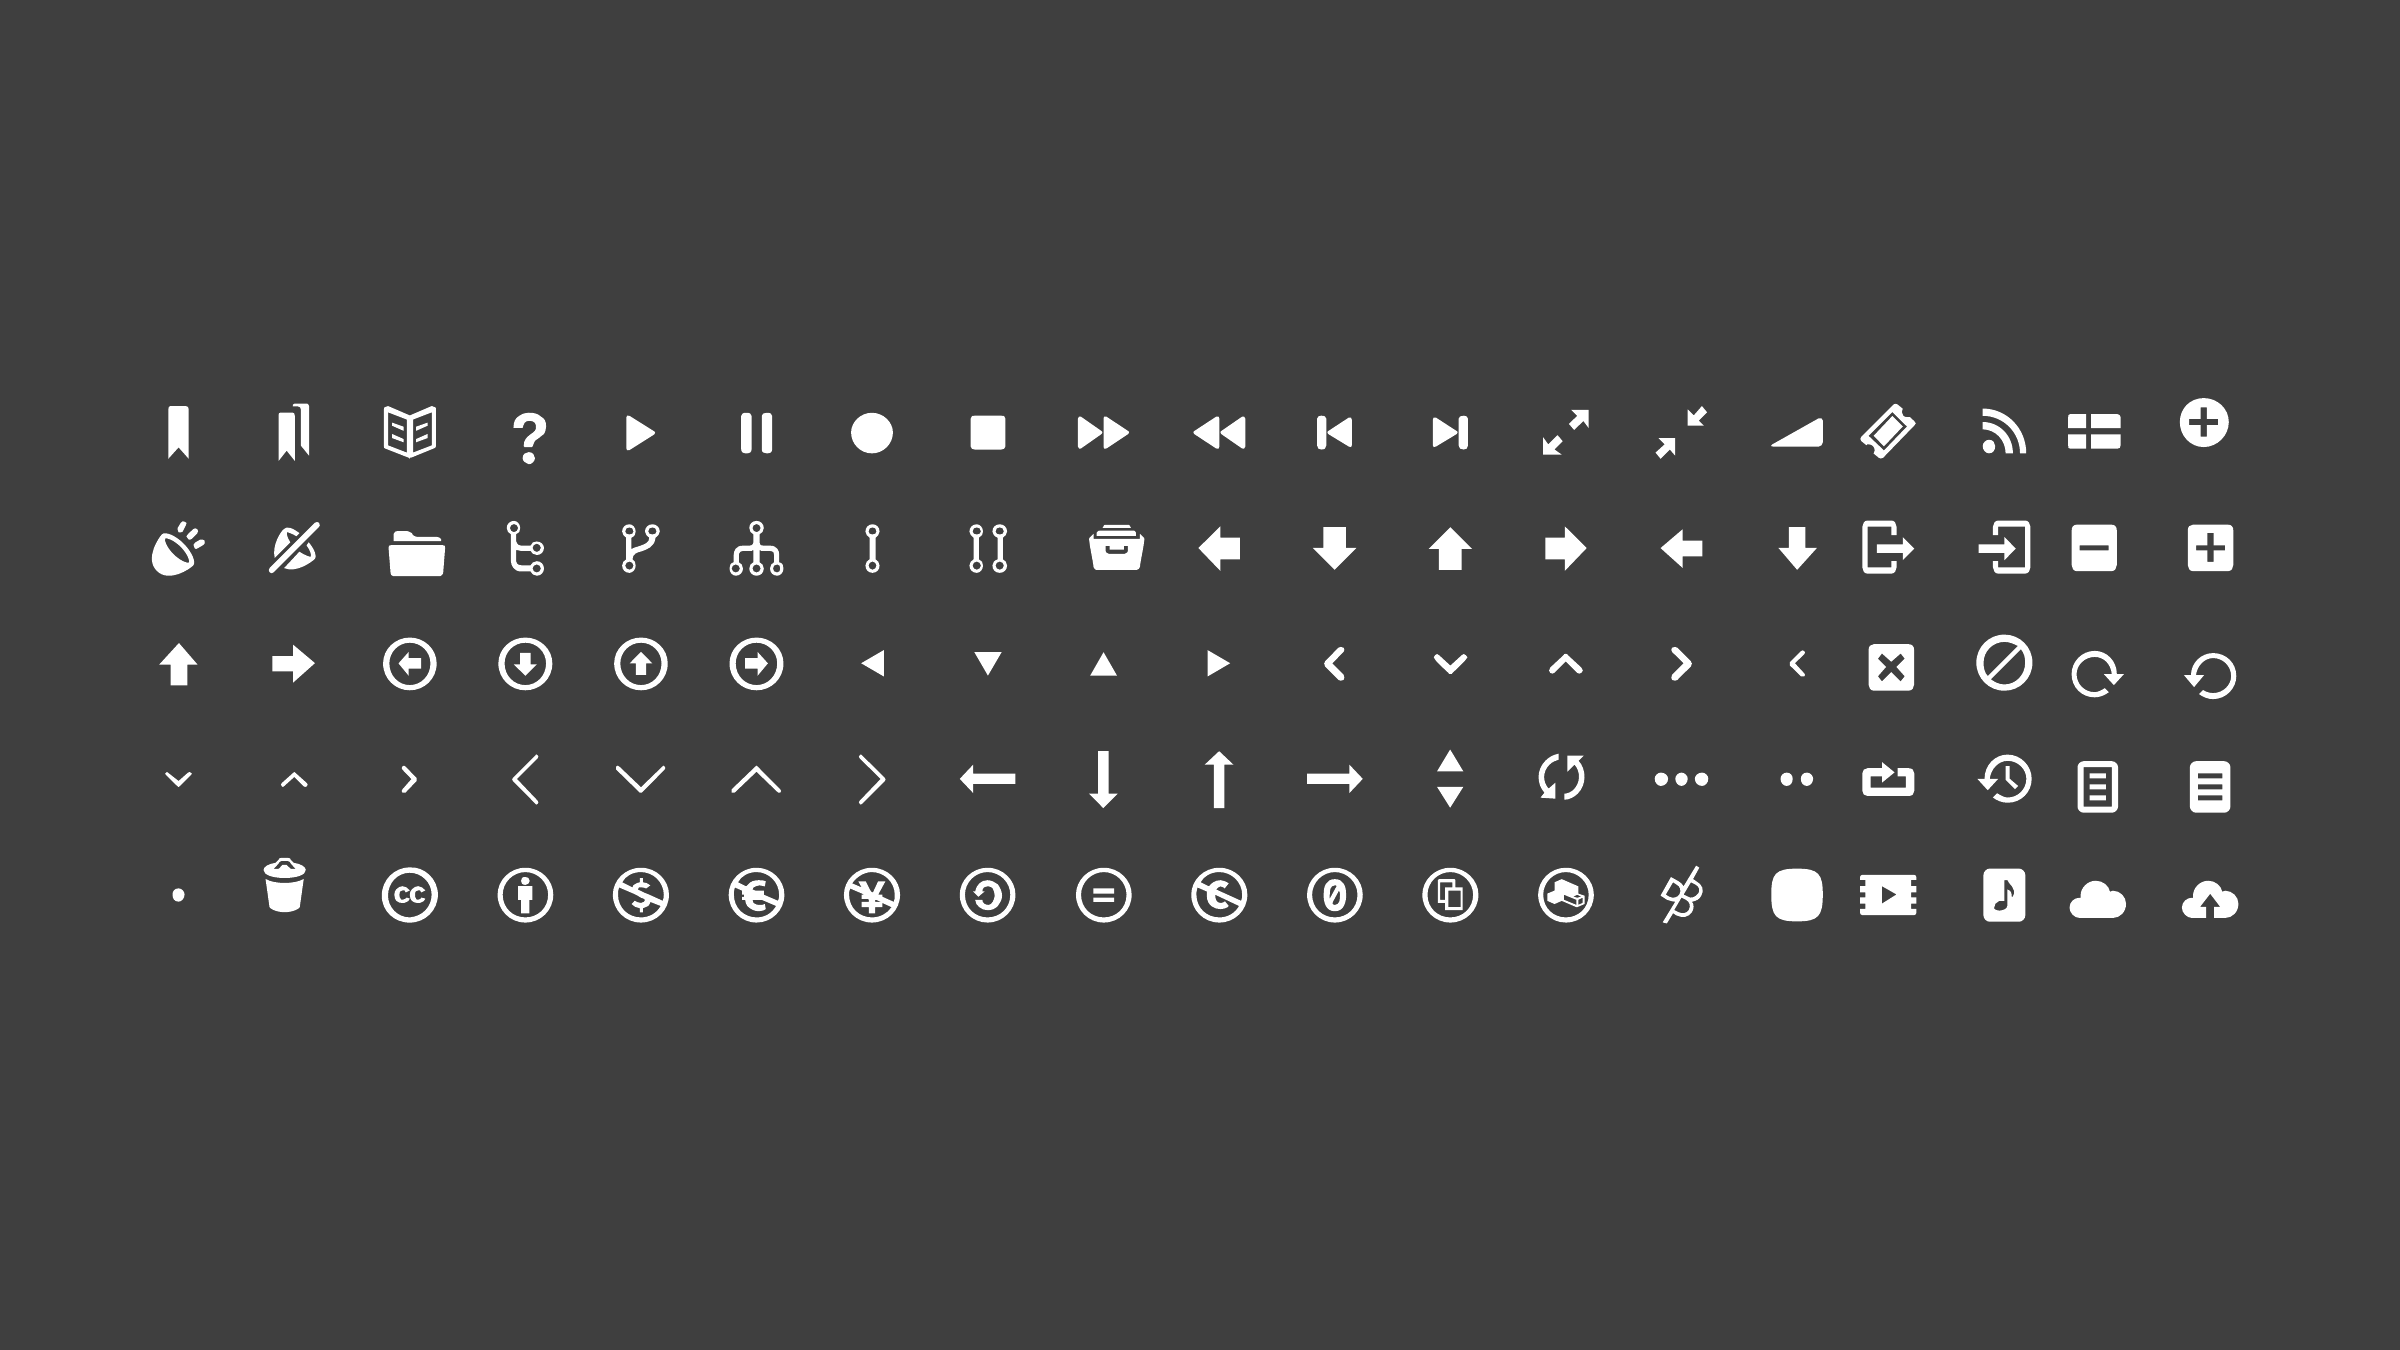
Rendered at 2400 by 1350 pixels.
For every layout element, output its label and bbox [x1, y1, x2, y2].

text_box [851, 412, 893, 454]
text_box [731, 765, 782, 793]
text_box [1687, 406, 1708, 426]
text_box [1549, 653, 1583, 674]
text_box [614, 637, 668, 691]
text_box [2068, 414, 2087, 429]
text_box [1876, 537, 1915, 561]
text_box [2189, 761, 2231, 813]
text_box [1437, 749, 1464, 772]
text_box [1102, 524, 1131, 528]
text_box [728, 867, 785, 923]
text_box [2077, 761, 2119, 813]
text_box [186, 528, 199, 540]
text_box [177, 521, 187, 533]
text_box [1568, 409, 1589, 430]
text_box [865, 524, 880, 573]
text_box [2181, 880, 2239, 918]
text_box [1778, 527, 1817, 570]
text_box [1422, 867, 1479, 923]
text_box [151, 533, 195, 576]
text_box [393, 531, 442, 542]
text_box [165, 772, 192, 787]
text_box [1096, 530, 1136, 536]
text_box [521, 877, 530, 885]
text_box [168, 406, 189, 459]
text_box [741, 412, 752, 454]
text_box [2091, 434, 2121, 449]
text_box [159, 643, 198, 686]
text_box [959, 764, 1016, 794]
text_box [1694, 772, 1709, 786]
text_box [1077, 416, 1130, 449]
text_box [1307, 867, 1363, 923]
text_box [1088, 751, 1118, 809]
text_box [2187, 524, 2234, 572]
text_box [1433, 654, 1468, 674]
text_box [1075, 867, 1132, 923]
text_box [1307, 764, 1363, 794]
text_box [2068, 434, 2087, 449]
text_box [1789, 650, 1805, 677]
text_box [381, 867, 438, 923]
text_box [506, 520, 544, 576]
text_box [1191, 867, 1248, 923]
text_box [1992, 520, 2031, 574]
text_box [1860, 403, 1916, 459]
text_box [761, 412, 773, 454]
text_box [1977, 754, 2032, 803]
text_box [1983, 868, 2026, 922]
text_box [383, 637, 437, 691]
text_box [970, 415, 1006, 450]
text_box [268, 522, 320, 574]
text_box [1204, 751, 1234, 809]
text_box [1538, 753, 1559, 799]
text_box [280, 772, 308, 787]
text_box [1862, 520, 1897, 574]
text_box [172, 888, 185, 902]
text_box [2091, 414, 2121, 429]
text_box [959, 867, 1016, 923]
text_box [1860, 874, 1917, 916]
text_box [513, 412, 547, 448]
text_box [265, 878, 304, 913]
text_box [1771, 418, 1823, 447]
text_box [1543, 435, 1563, 455]
text_box [1862, 762, 1915, 796]
text_box [1193, 416, 1246, 449]
text_box [1978, 537, 2016, 561]
text_box [616, 765, 666, 793]
text_box [522, 452, 535, 465]
text_box [843, 867, 901, 923]
text_box [1324, 646, 1345, 681]
text_box [1654, 772, 1669, 786]
text_box [1771, 868, 1823, 922]
text_box [512, 754, 539, 805]
text_box [1089, 533, 1145, 570]
text_box [1538, 867, 1594, 923]
text_box [272, 644, 315, 683]
text_box [292, 403, 310, 456]
text_box [278, 412, 295, 461]
text_box [626, 415, 656, 451]
text_box [1437, 786, 1464, 808]
text_box [2179, 398, 2229, 448]
text_box [2071, 650, 2124, 698]
text_box [401, 765, 417, 793]
text_box [1317, 415, 1352, 450]
text_box [974, 652, 1002, 676]
text_box [1312, 527, 1357, 570]
text_box [1090, 652, 1117, 676]
text_box [1982, 408, 2027, 454]
text_box [969, 524, 983, 573]
text_box [518, 886, 533, 914]
text_box [1780, 772, 1793, 786]
text_box [263, 857, 306, 878]
text_box [497, 867, 554, 923]
text_box [1428, 527, 1473, 570]
text_box [498, 637, 553, 691]
text_box [388, 545, 446, 577]
text_box [383, 406, 436, 459]
text_box [1545, 526, 1587, 571]
text_box [992, 524, 1008, 573]
text_box [1660, 529, 1703, 568]
text_box [2183, 653, 2237, 700]
text_box [1976, 634, 2033, 691]
text_box [193, 539, 205, 549]
text_box [1671, 646, 1692, 681]
text_box [1868, 644, 1915, 691]
text_box [729, 637, 784, 691]
text_box [2071, 524, 2117, 572]
text_box [2069, 880, 2127, 918]
text_box [1660, 865, 1703, 924]
text_box [861, 650, 884, 677]
text_box [1800, 772, 1814, 786]
text_box [1432, 415, 1468, 450]
text_box [729, 520, 784, 576]
text_box [1675, 772, 1688, 786]
text_box [622, 524, 660, 573]
text_box [1655, 438, 1676, 459]
text_box [1207, 650, 1231, 677]
text_box [612, 867, 669, 923]
text_box [1564, 755, 1585, 800]
text_box [1198, 526, 1240, 571]
text_box [858, 754, 886, 805]
